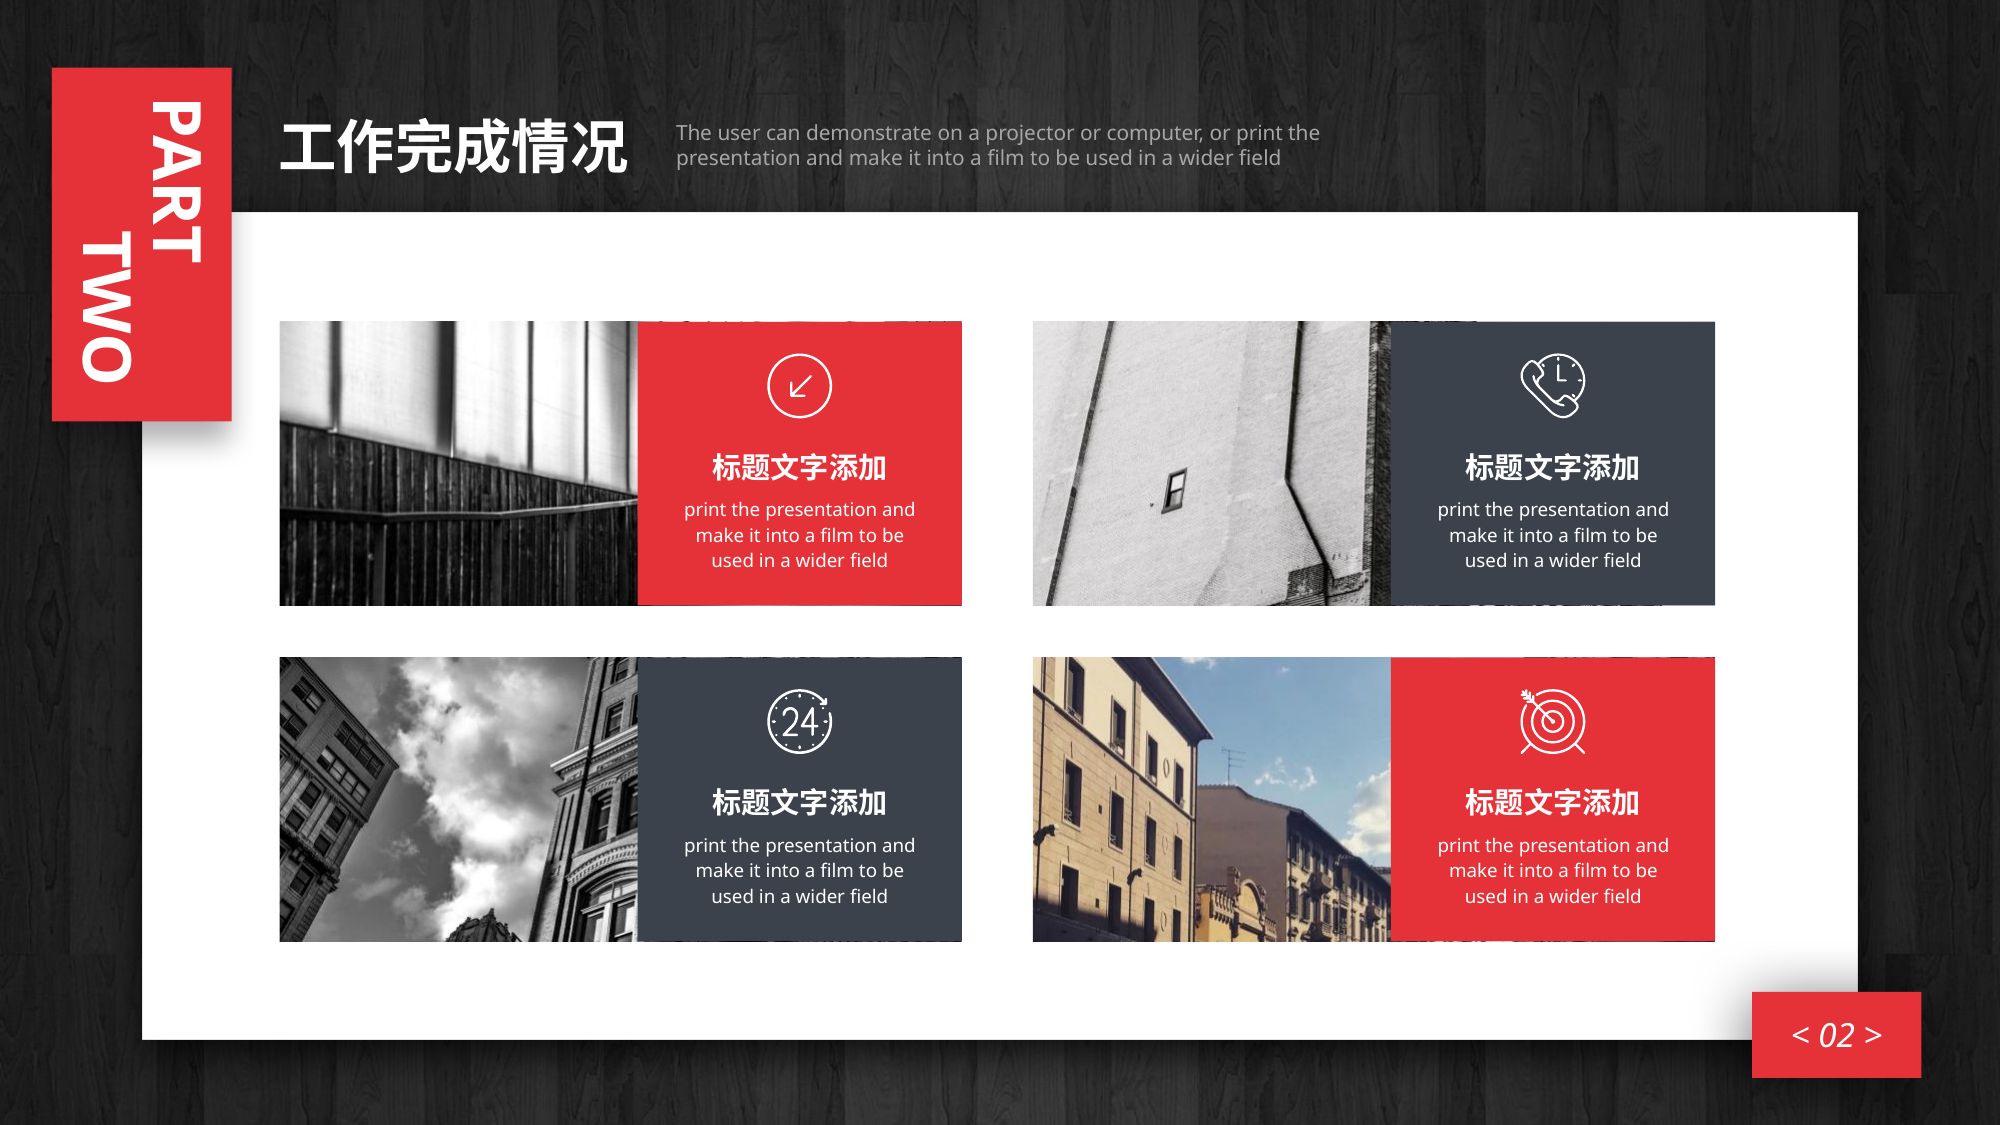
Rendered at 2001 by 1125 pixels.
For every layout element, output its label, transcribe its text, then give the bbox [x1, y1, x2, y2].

text_box 工作完成情况 [264, 102, 953, 188]
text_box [279, 321, 962, 606]
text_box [1032, 321, 1715, 606]
text_box The user can demonstrate on a projector or computer, or print the presentation and make it into a film to be used in a wider field [661, 112, 1439, 178]
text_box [279, 657, 962, 942]
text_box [1032, 657, 1715, 942]
picture [0, 0, 2000, 1125]
